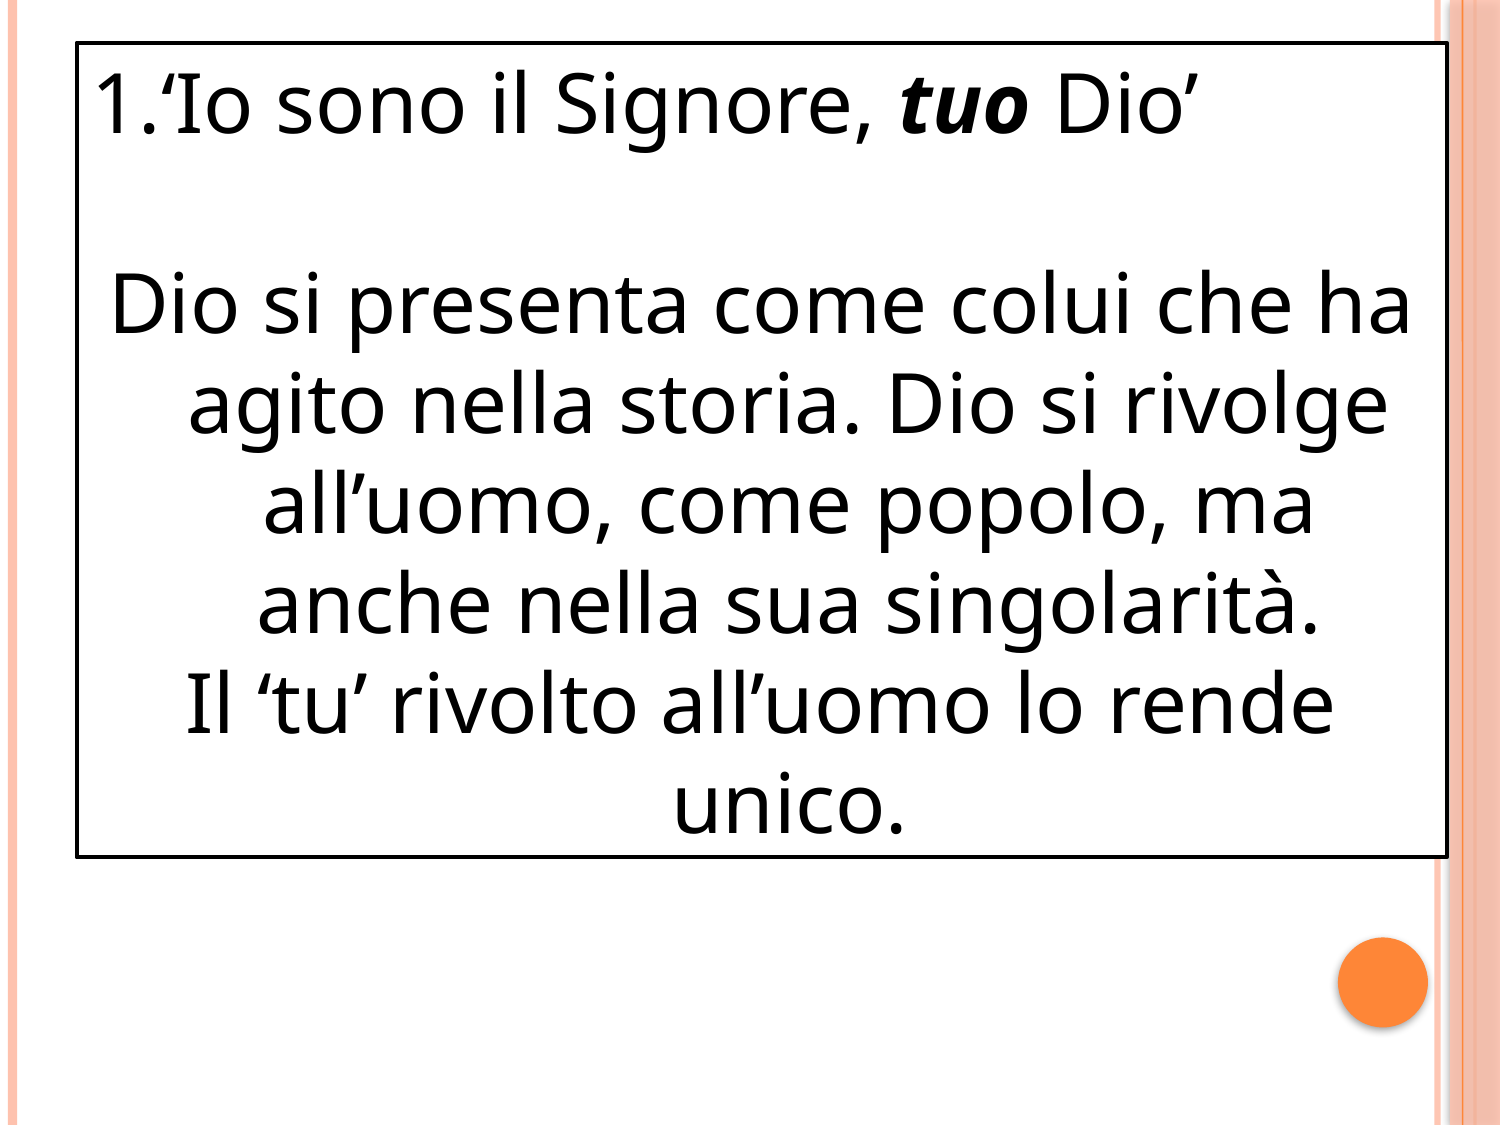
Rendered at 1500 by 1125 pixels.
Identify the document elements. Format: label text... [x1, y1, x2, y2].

text_box ‘Io sono il Signore, tuo Dio’ Dio si presenta come colui che ha agito nella storia. Dio si rivolge all’uomo, come popolo, ma anche nella sua singolarità. Il ‘tu’ rivolto all’uomo lo rende unico. [75, 41, 1449, 859]
